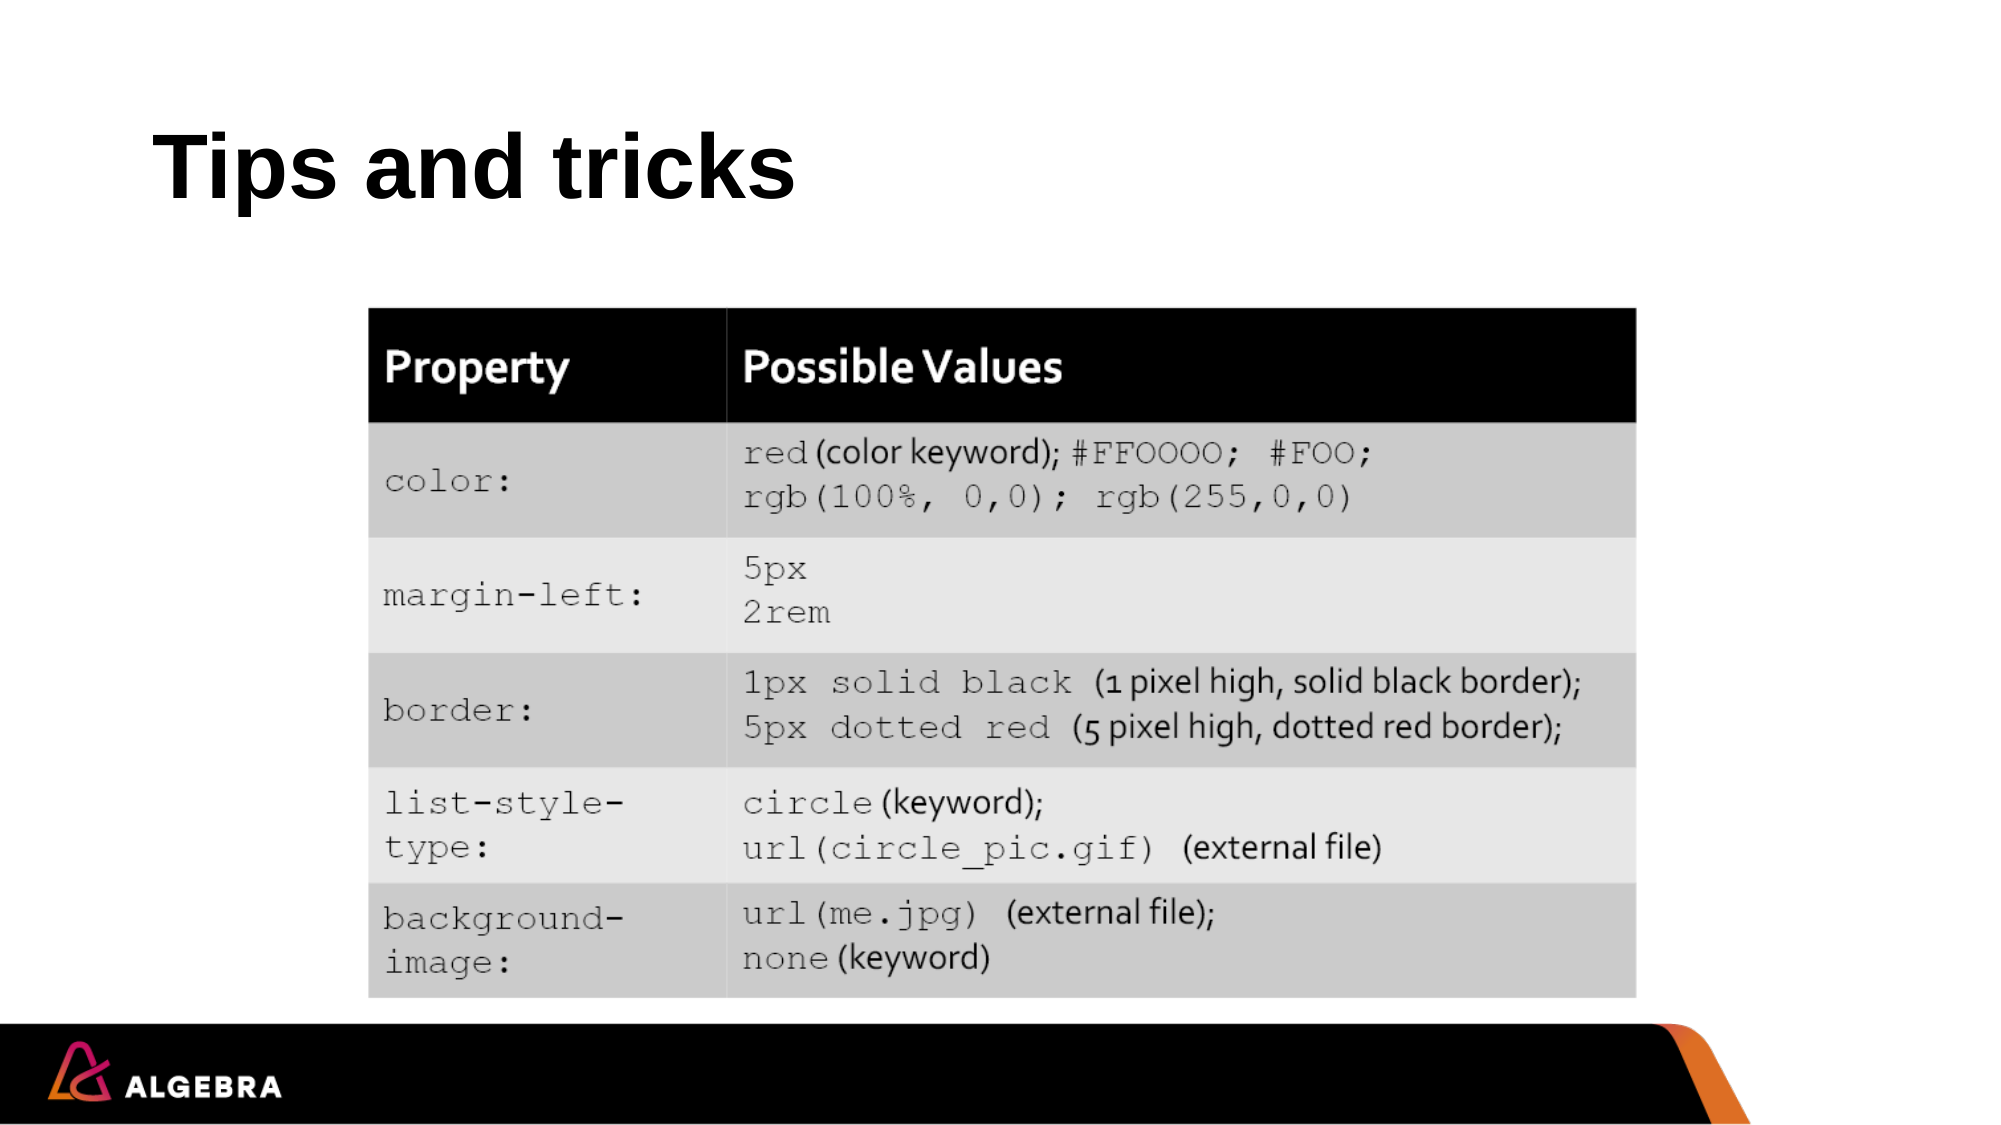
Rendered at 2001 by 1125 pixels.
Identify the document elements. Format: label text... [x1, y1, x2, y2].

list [346, 299, 1654, 1014]
title Tips and tricks [137, 59, 1863, 278]
picture [0, 1023, 1958, 1125]
